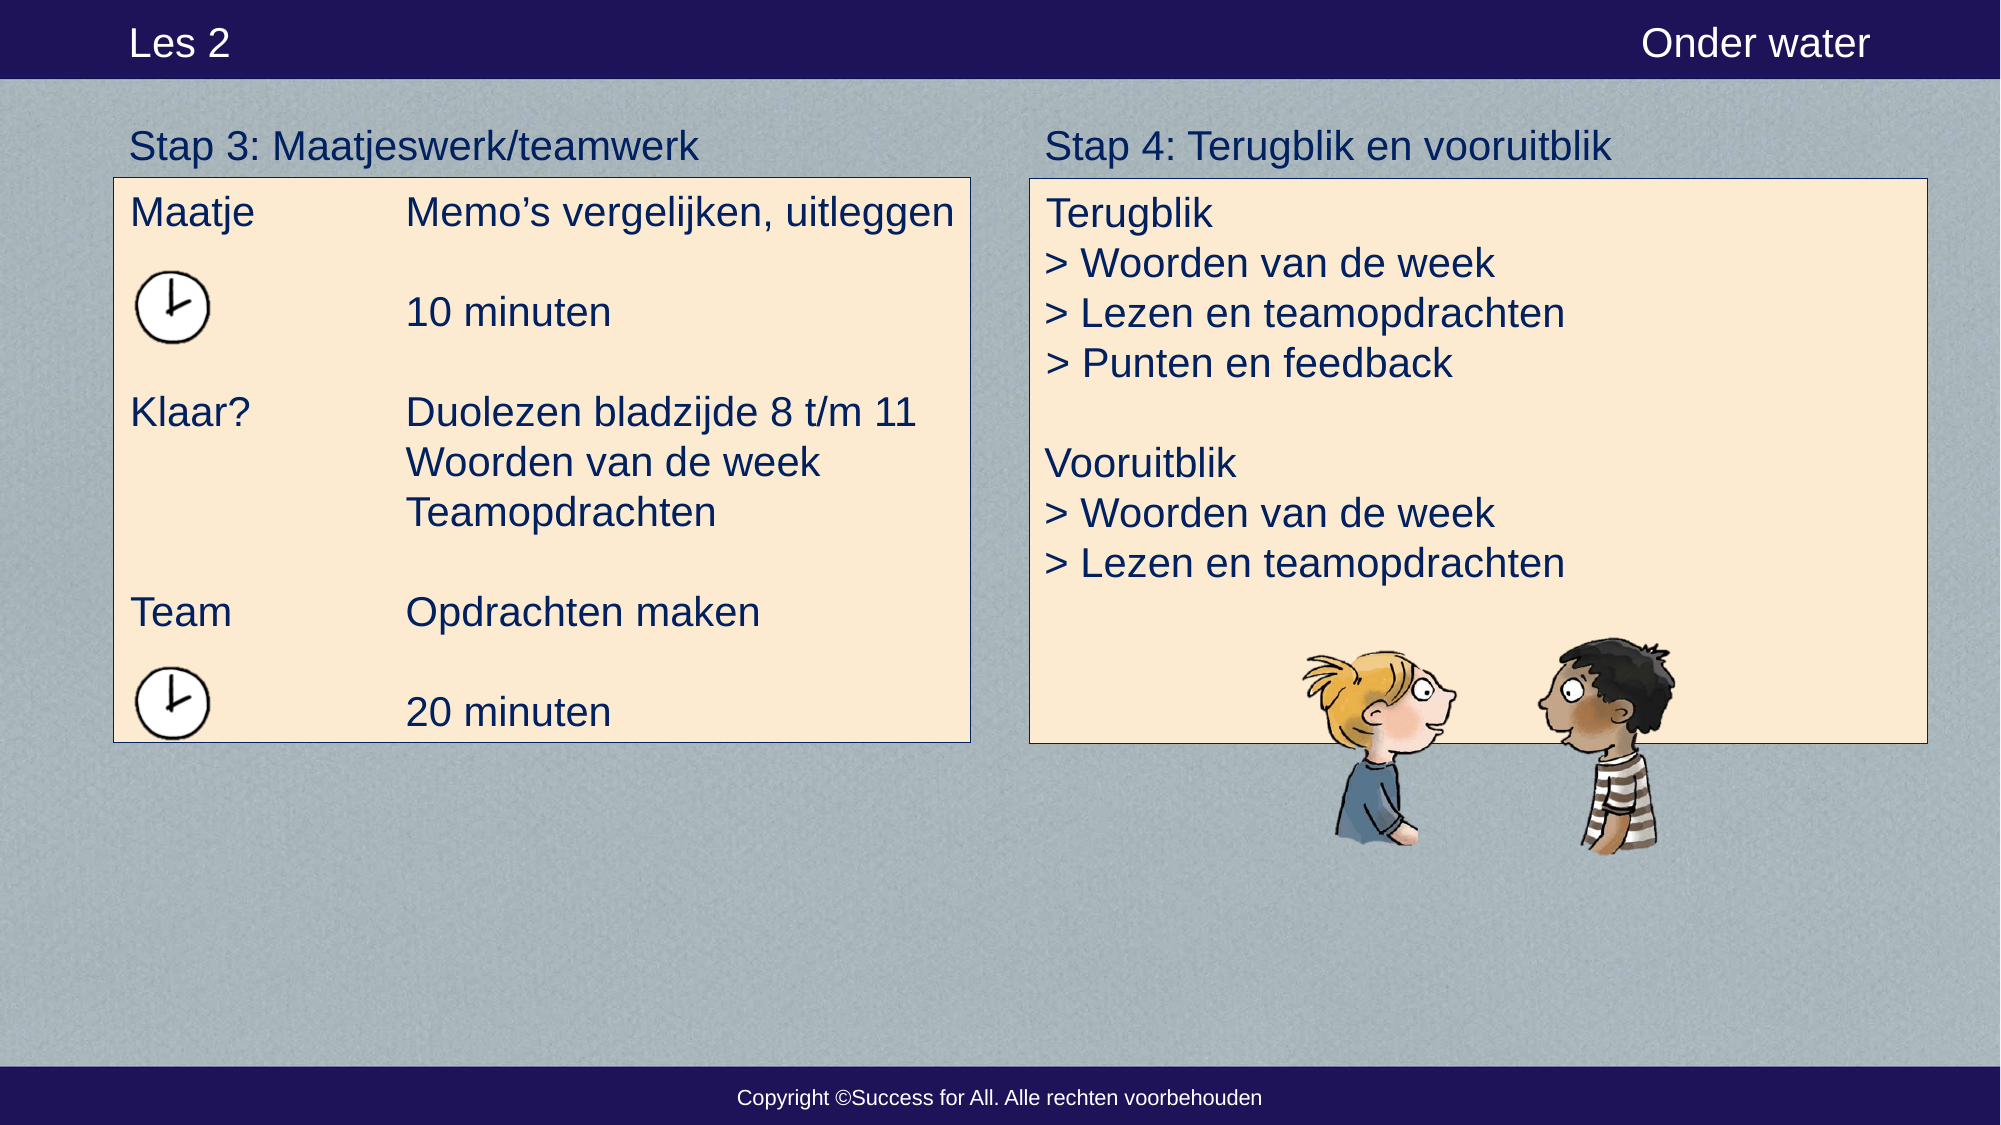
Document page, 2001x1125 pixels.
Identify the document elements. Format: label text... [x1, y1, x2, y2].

text_box Stap 4: Terugblik en vooruitblik [1029, 111, 1822, 177]
text_box Maatje Memo’s vergelijken, uitleggen 10 minuten Klaar? Duolezen bladzijde 8 t/m 11 Woorden van de week Teamopdrachten Team Opdrachten maken 20 minuten [113, 177, 971, 743]
text_box Stap 3: Maatjeswerk/teamwerk [114, 111, 907, 177]
text_box Copyright ©Success for All. Alle rechten voorbehouden [0, 1076, 2000, 1125]
text_box Terugblik > Woorden van de week > Lezen en teamopdrachten > Punten en feedback Vooruitblik > Woorden van de week > Lezen en teamopdrachten [1029, 178, 1928, 744]
text_box Onder water [999, 8, 1886, 73]
picture [0, 0, 2001, 1125]
text_box Les 2 [114, 8, 354, 73]
